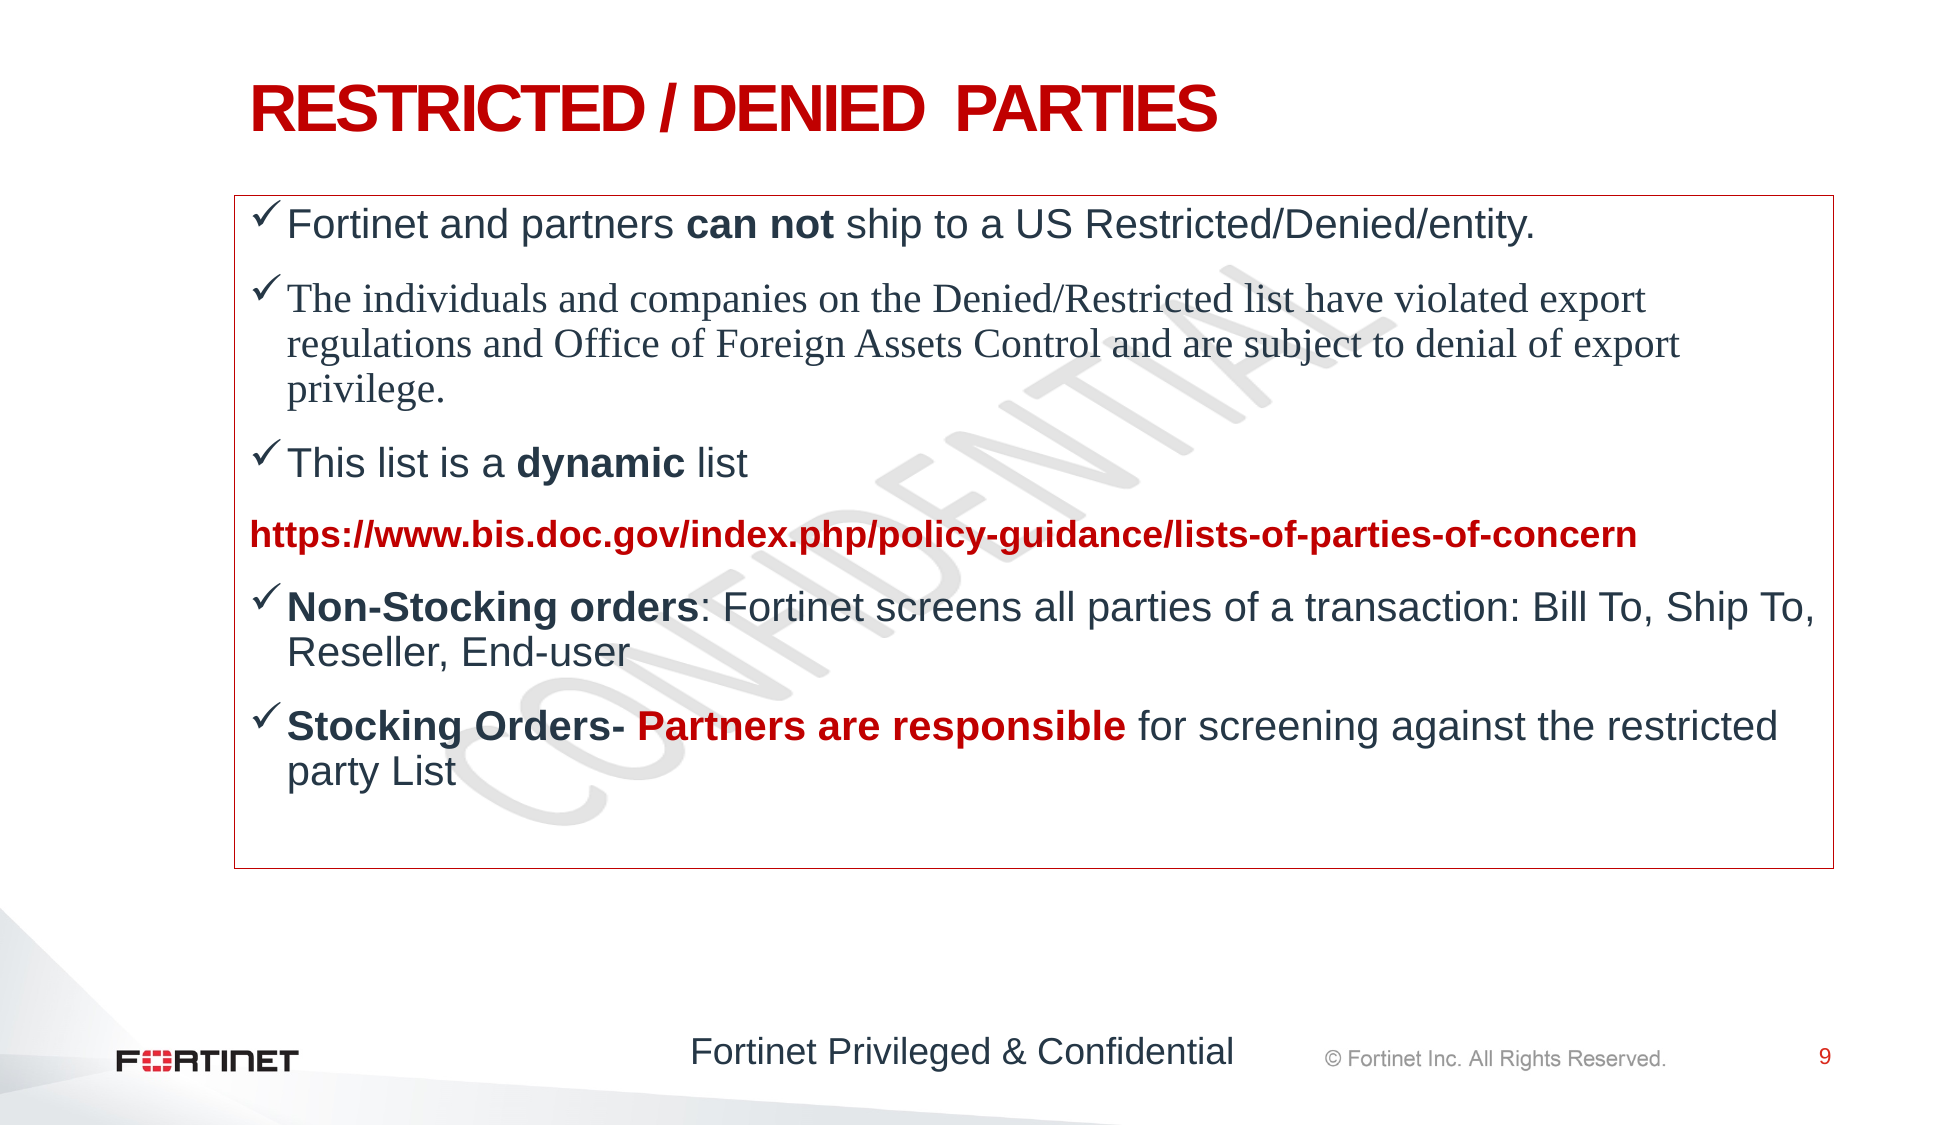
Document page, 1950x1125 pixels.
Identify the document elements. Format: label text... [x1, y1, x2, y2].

list Fortinet and partners can not ship to a US Restricted/Denied/entity. The individuals and companies on the Denied/Restricted list have violated export regulations and Office of Foreign Assets Control and are subject to denial of export privilege. This list is a dynamic list https://www.bis.doc.gov/index.php/policy-guidance/lists-of-parties-of-concern Non-Stocking orders: Fortinet screens all parties of a transaction: Bill To, Ship To, Reseller, End-user Stocking Orders- Partners are responsible for screening against the restricted party List [234, 219, 1834, 869]
picture [0, 1, 1950, 1125]
title RESTRICTED / DENIED PARTIES [234, 1, 1835, 219]
text_box Fortinet Privileged & Confidential [622, 1022, 1303, 1081]
